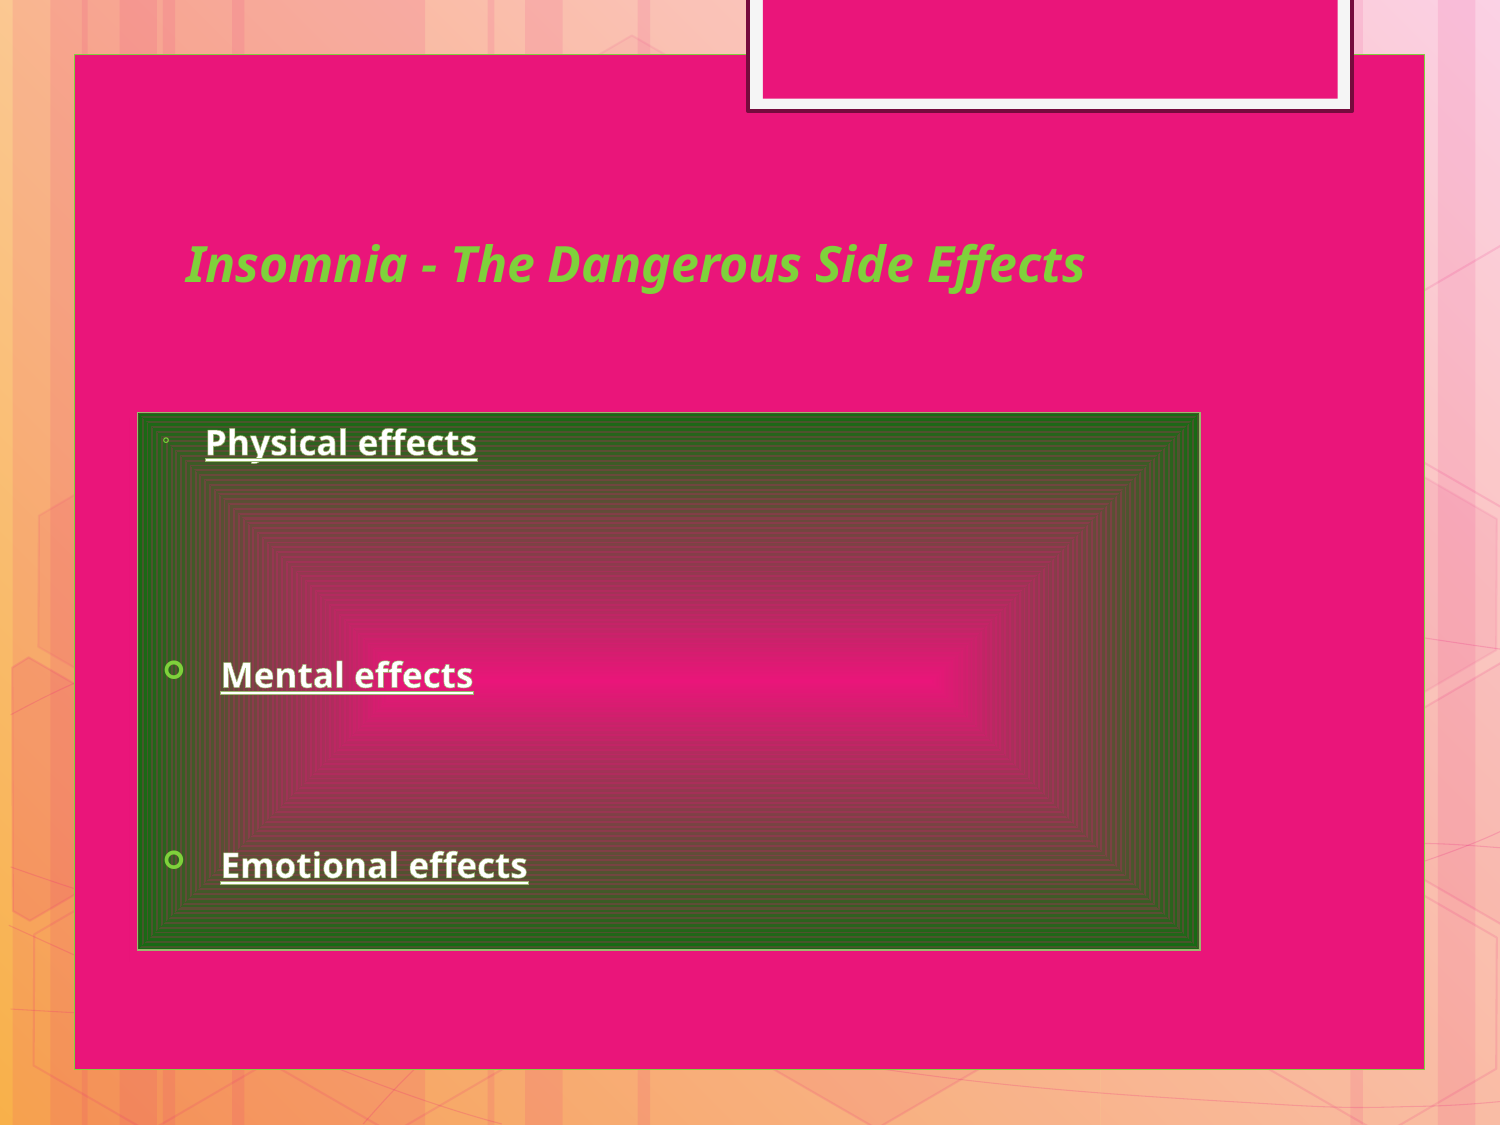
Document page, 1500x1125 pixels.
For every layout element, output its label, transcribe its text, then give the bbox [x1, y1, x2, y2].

list Physical effects Mental effects Emotional effects [137, 412, 1201, 951]
title Insomnia - The Dangerous Side Effects [170, 168, 1324, 357]
